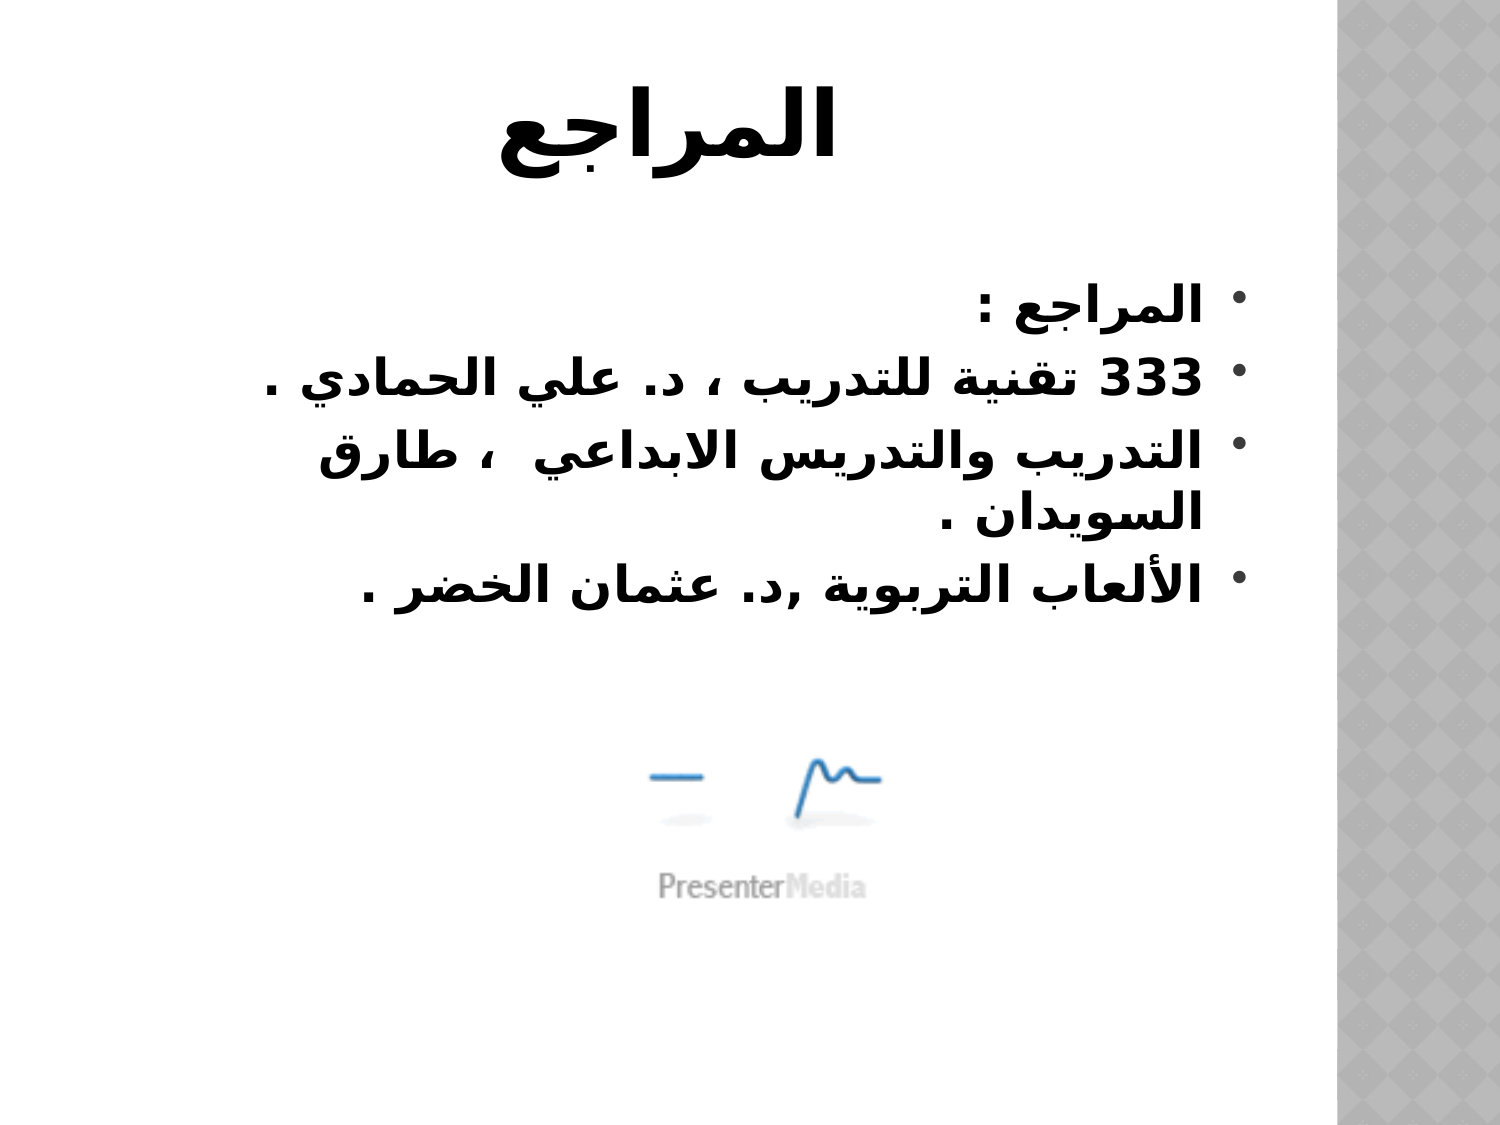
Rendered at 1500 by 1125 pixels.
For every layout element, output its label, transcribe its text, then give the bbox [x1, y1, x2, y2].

picture [631, 648, 904, 921]
title المراجع [75, 52, 1263, 175]
list المراجع : 333 تقنية للتدريب ، د. علي الحمادي . التدريب والتدريس الابداعي ، طارق السويدان . الألعاب التربوية ,د. عثمان الخضر . [75, 264, 1263, 622]
